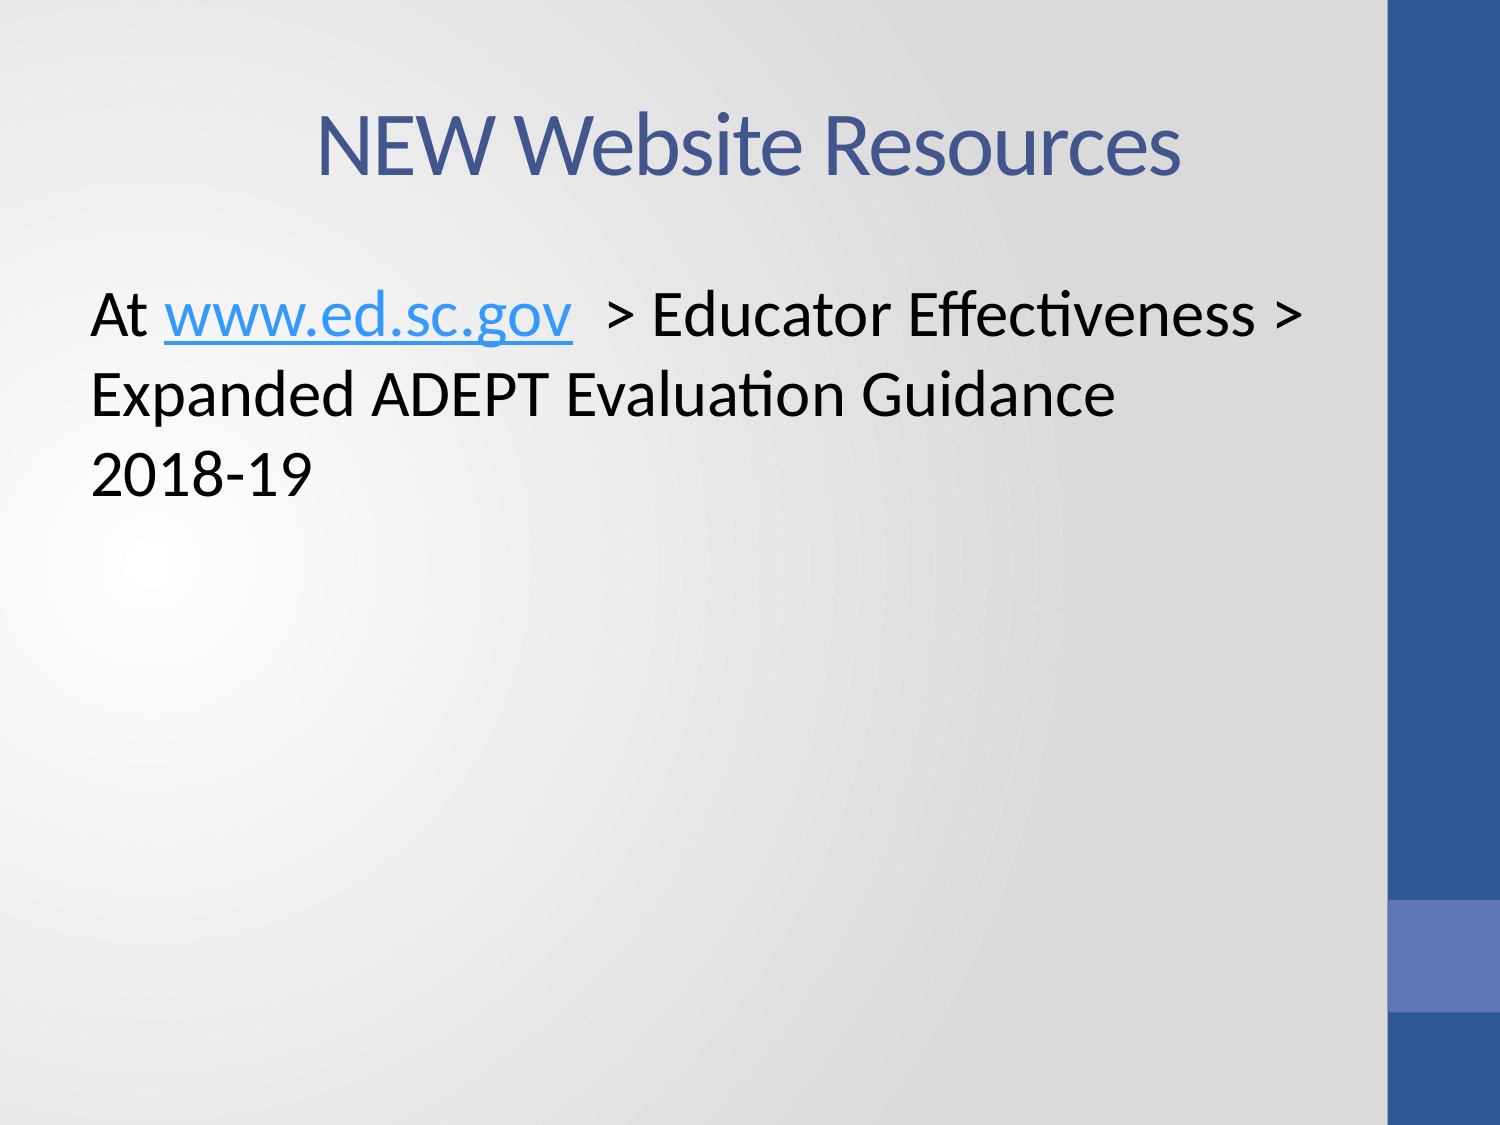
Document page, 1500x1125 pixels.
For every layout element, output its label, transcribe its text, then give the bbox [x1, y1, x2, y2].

list At www.ed.sc.gov > Educator Effectiveness > Expanded ADEPT Evaluation Guidance 2018-19 [75, 262, 1463, 1005]
title NEW Website Resources [75, 45, 1425, 233]
